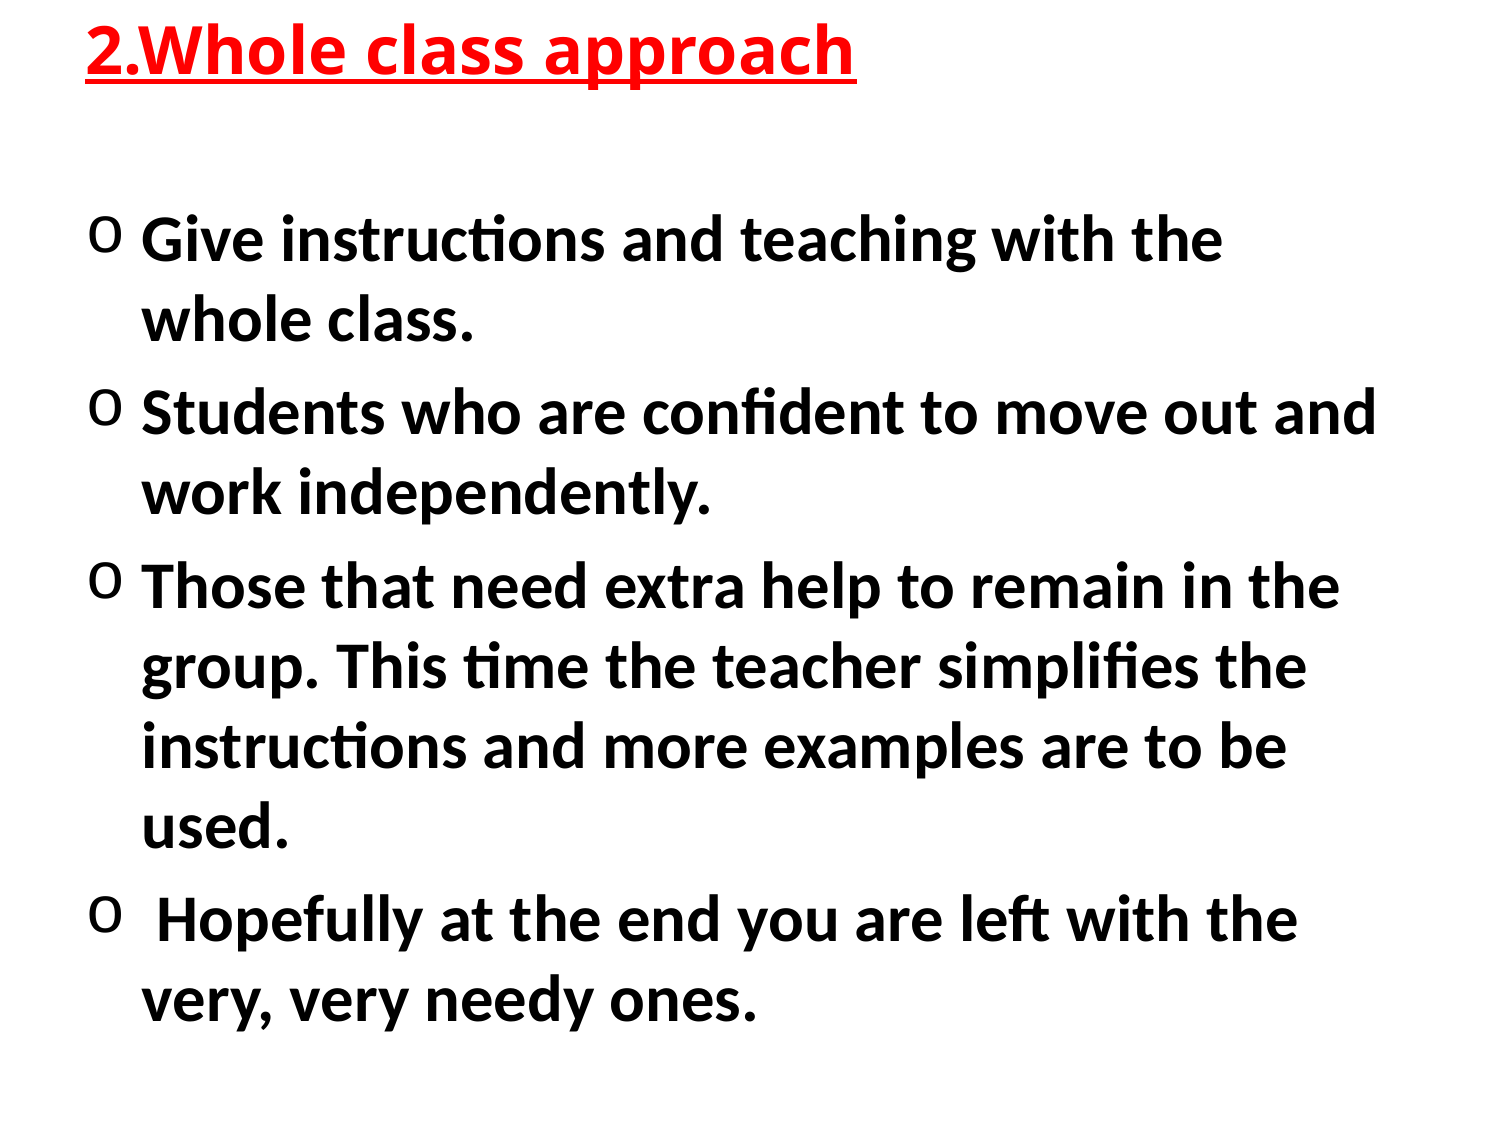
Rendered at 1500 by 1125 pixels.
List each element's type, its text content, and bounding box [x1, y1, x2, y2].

list 2.Whole class approach Give instructions and teaching with the whole class. Students who are confident to move out and work independently. Those that need extra help to remain in the group. This time the teacher simplifies the instructions and more examples are to be used. Hopefully at the end you are left with the very, very needy ones. [70, 0, 1425, 1125]
